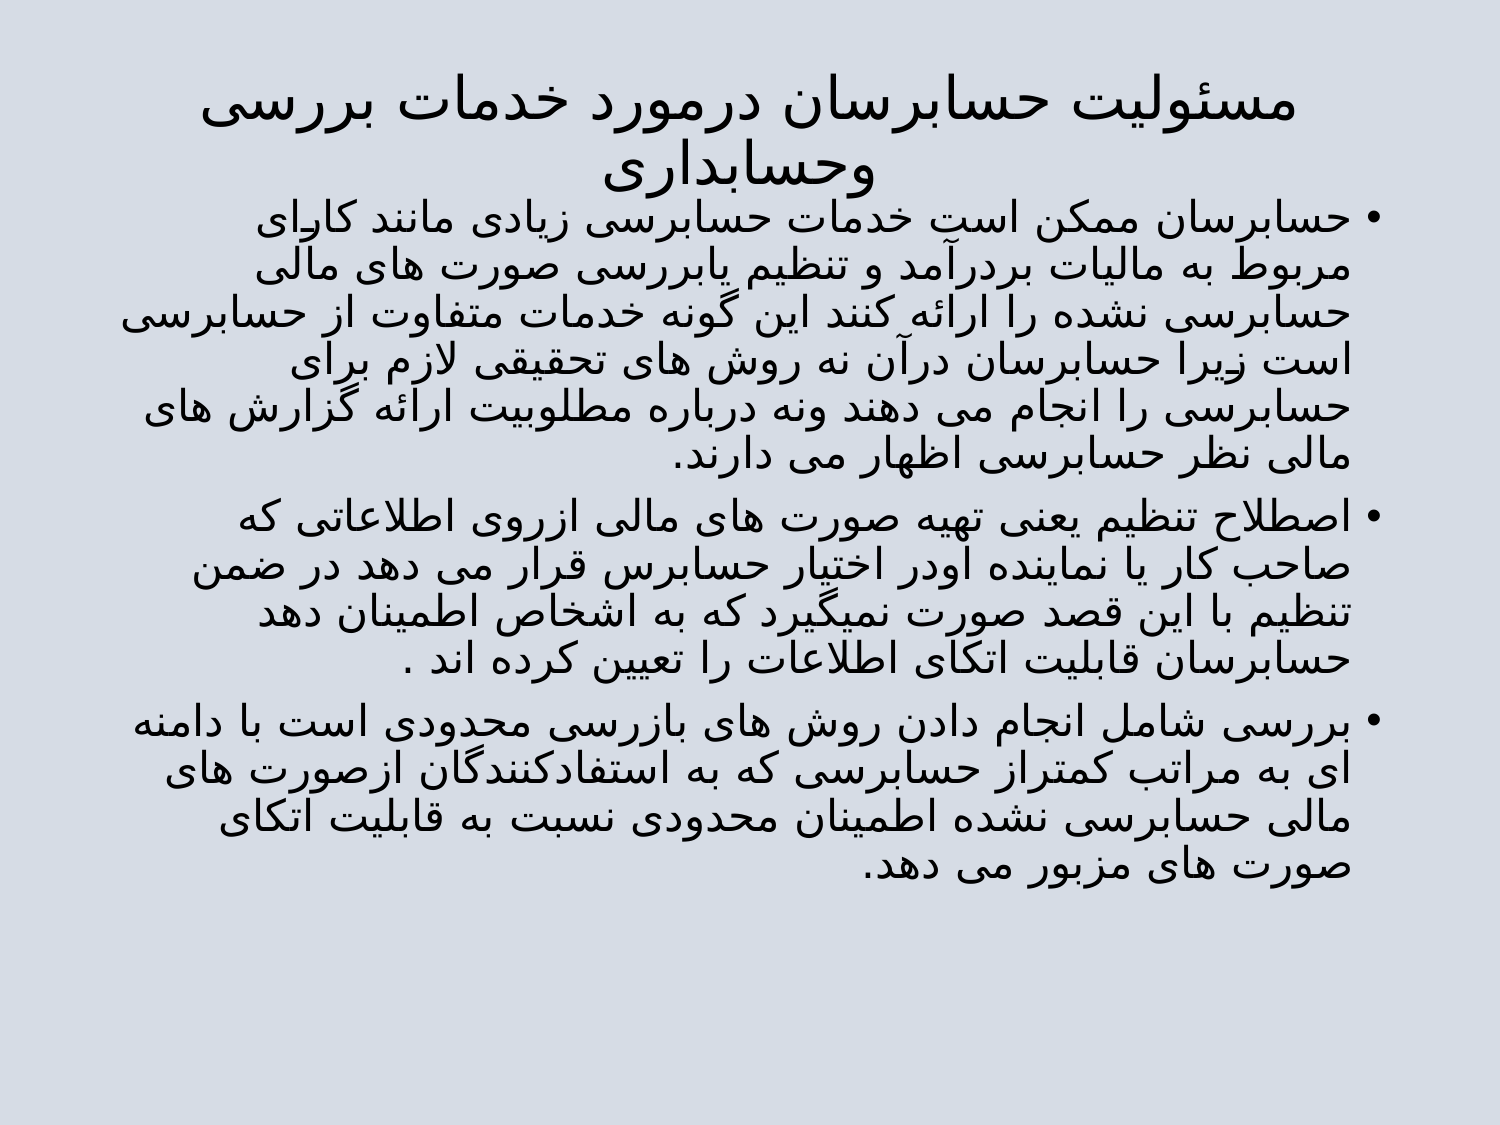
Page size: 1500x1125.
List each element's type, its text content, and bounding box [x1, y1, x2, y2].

list حسابرسان ممکن است خدمات حسابرسی زیادی مانند کارای مربوط به مالیات بردرآمد و تنظیم یابررسی صورت های مالی حسابرسی نشده را ارائه کنند این گونه خدمات متفاوت از حسابرسی است زیرا حسابرسان درآن نه روش های تحقیقی لازم برای حسابرسی را انجام می دهند ونه درباره مطلوبیت ارائه گزارش های مالی نظر حسابرسی اظهار می دارند. اصطلاح تنظیم یعنی تهیه صورت های مالی ازروی اطلاعاتی که صاحب کار یا نماینده اودر اختیار حسابرس قرار می دهد در ضمن تنظیم با این قصد صورت نمیگیرد که به اشخاص اطمینان دهد حسابرسان قابلیت اتکای اطلاعات را تعیین کرده اند . بررسی شامل انجام دادن روش های بازرسی محدودی است با دامنه ای به مراتب کمتراز حسابرسی که به استفادکنندگان ازصورت های مالی حسابرسی نشده اطمینان محدودی نسبت به قابلیت اتکای صورت های مزبور می دهد. [103, 187, 1397, 1014]
title مسئولیت حسابرسان درمورد خدمات بررسی وحسابداری [103, 59, 1397, 187]
